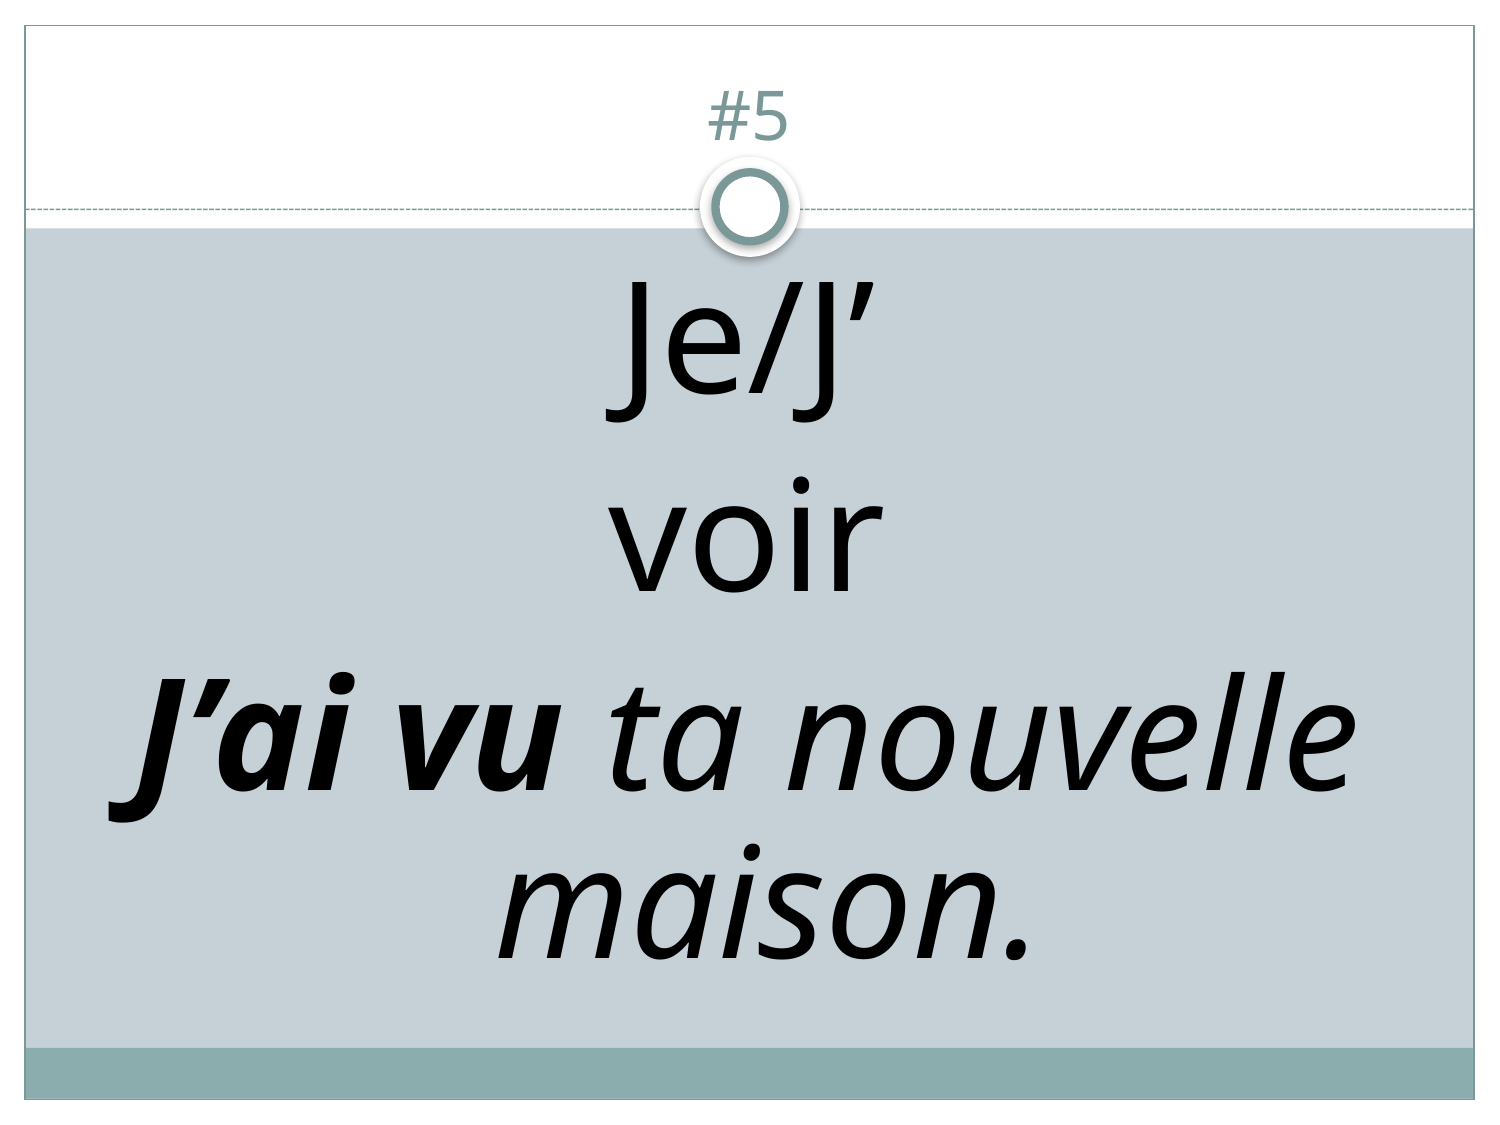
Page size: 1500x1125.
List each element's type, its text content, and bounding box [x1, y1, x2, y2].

list Je/J’ voir J’ai vu ta nouvelle maison. [49, 250, 1445, 1001]
title #5 [49, 37, 1450, 162]
